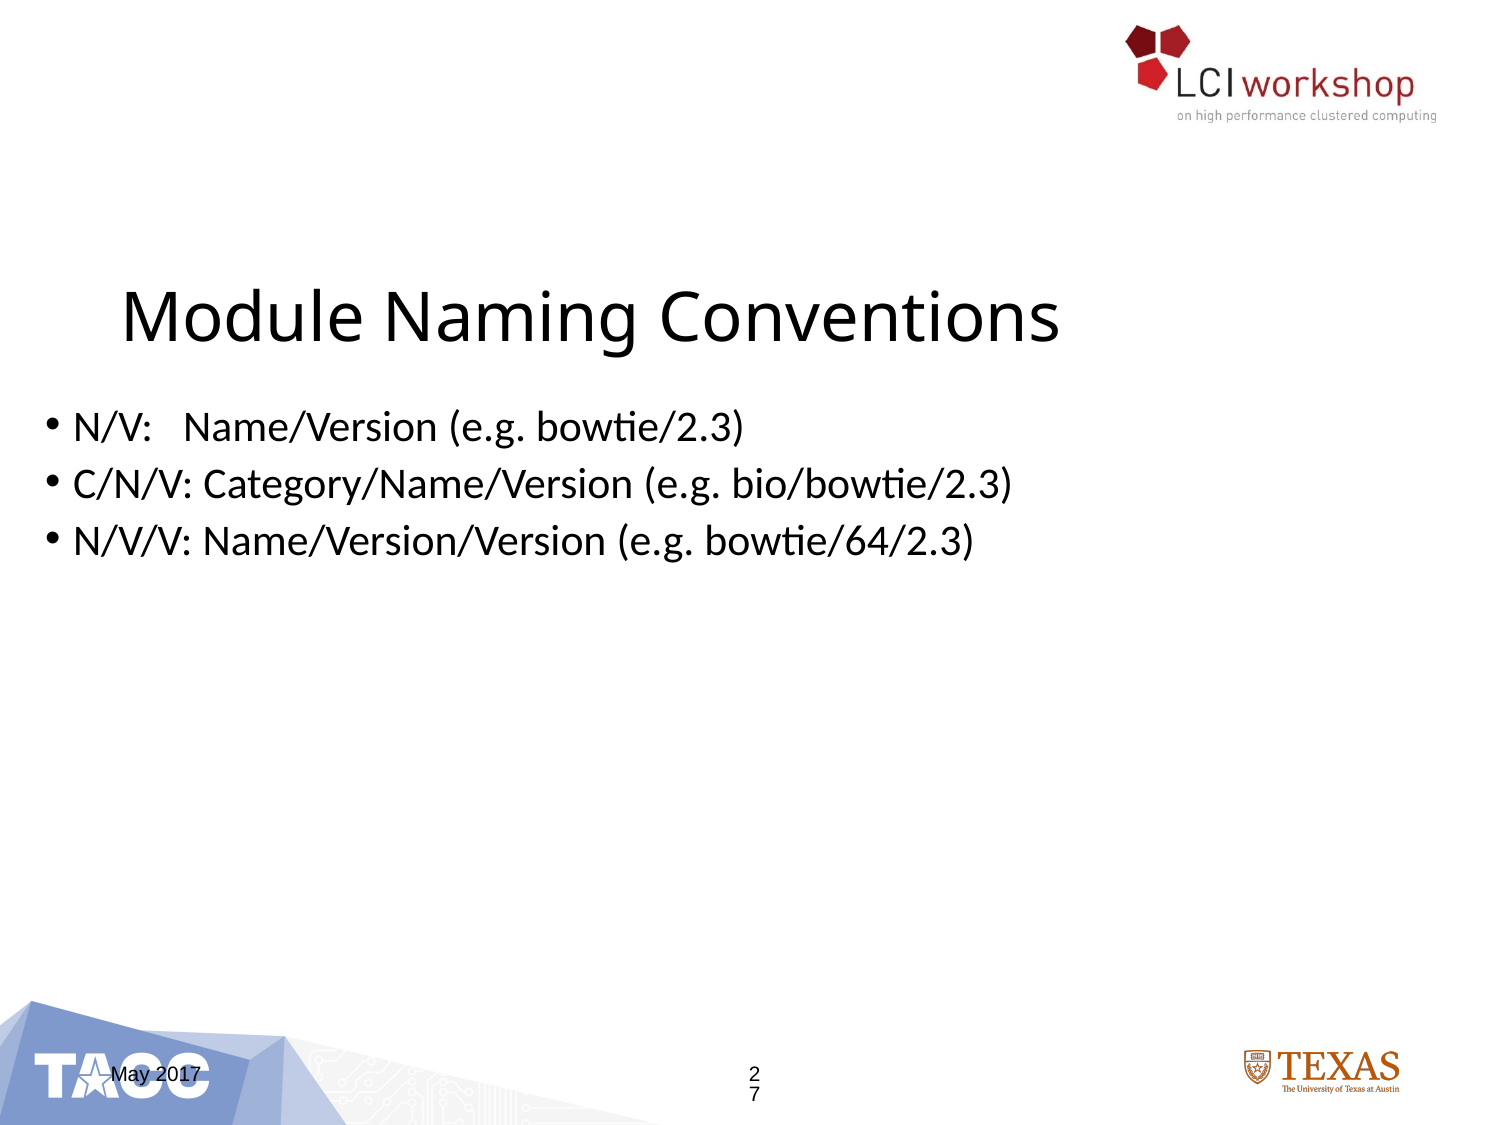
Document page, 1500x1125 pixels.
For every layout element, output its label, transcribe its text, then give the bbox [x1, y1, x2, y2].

title Module Naming Conventions [111, 236, 1426, 399]
slide_number 27 [740, 1053, 771, 1092]
text_box May 2017 [103, 1052, 441, 1093]
picture [1125, 25, 1436, 123]
picture [0, 999, 659, 1125]
list N/V: Name/Version (e.g. bowtie/2.3) C/N/V: Category/Name/Version (e.g. bio/bowtie/2.3) N/V/V: Name/Version/Version (e.g. bowtie/64/2.3) [36, 399, 1463, 754]
picture [1210, 1017, 1433, 1125]
